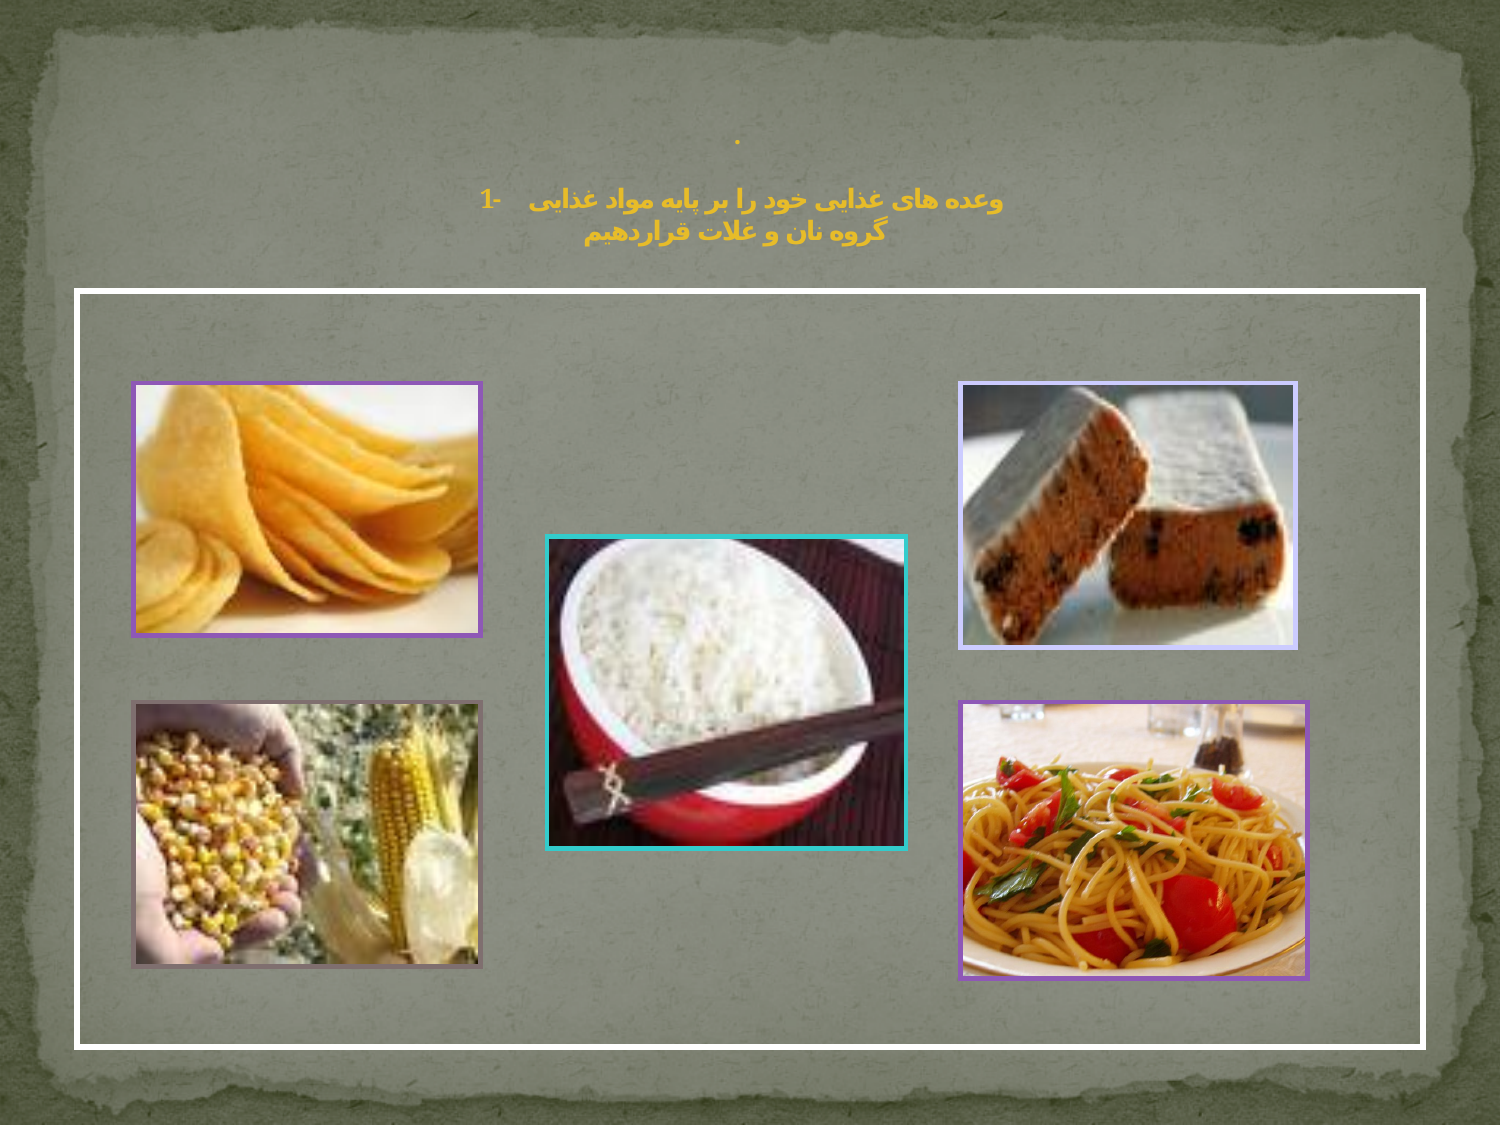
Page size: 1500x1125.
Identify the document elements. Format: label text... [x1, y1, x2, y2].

picture [963, 385, 1293, 645]
picture [136, 704, 478, 964]
picture [549, 539, 904, 846]
list [76, 290, 1424, 1048]
picture [963, 704, 1305, 976]
picture [136, 385, 478, 633]
title . 1- وعده های غذایی خود را بر پایه مواد غذایی گروه نان و غلات قراردهیم [64, 78, 1415, 254]
